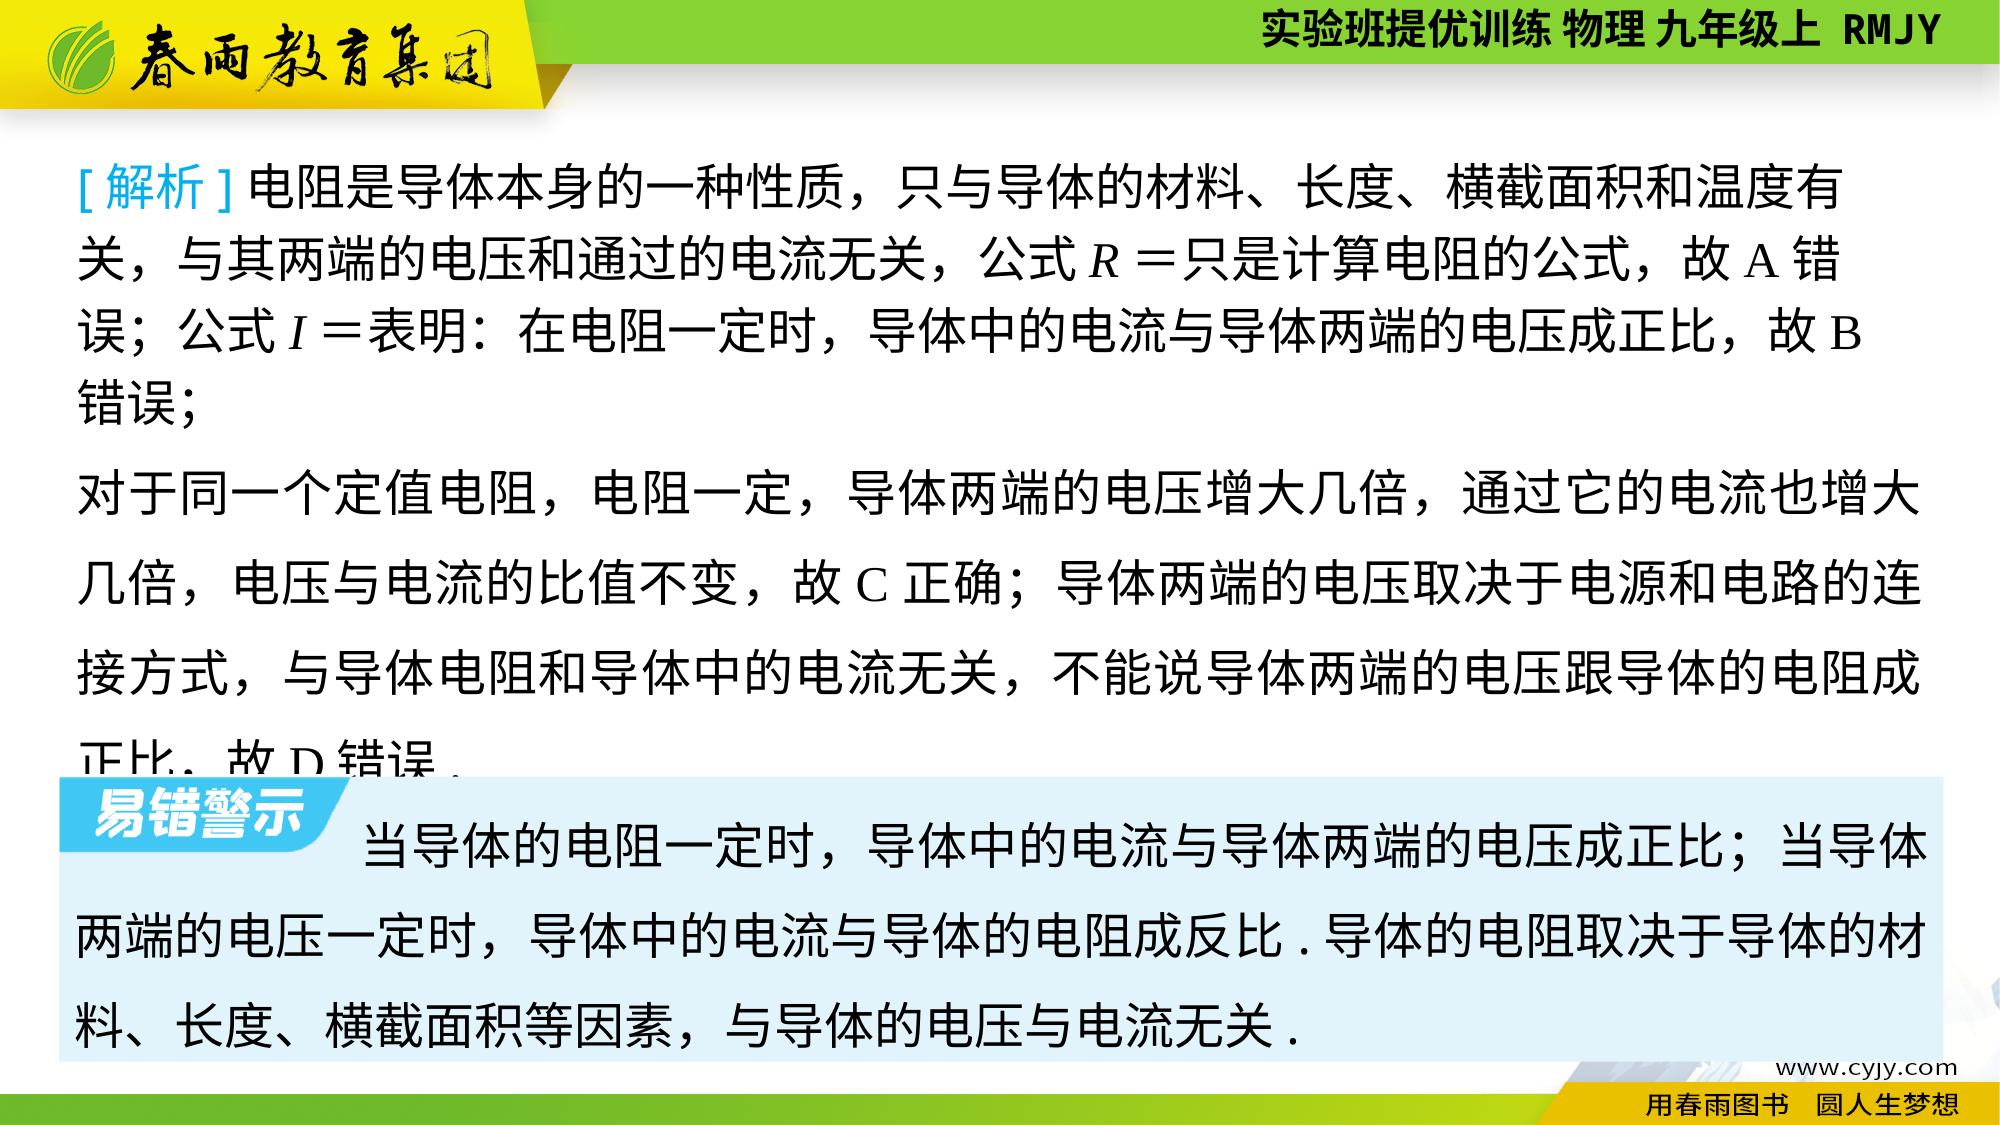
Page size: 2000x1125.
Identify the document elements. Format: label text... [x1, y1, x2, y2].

text_box 当导体的电阻一定时，导体中的电流与导体两端的电压成正比；当导体两端的电压一定时，导体中的电流与导体的电阻成反比.导体的电阻取决于导体的材料、长度、横截面积等因素，与导体的电压与电流无关. [59, 776, 1944, 1062]
picture [0, 0, 2000, 1125]
